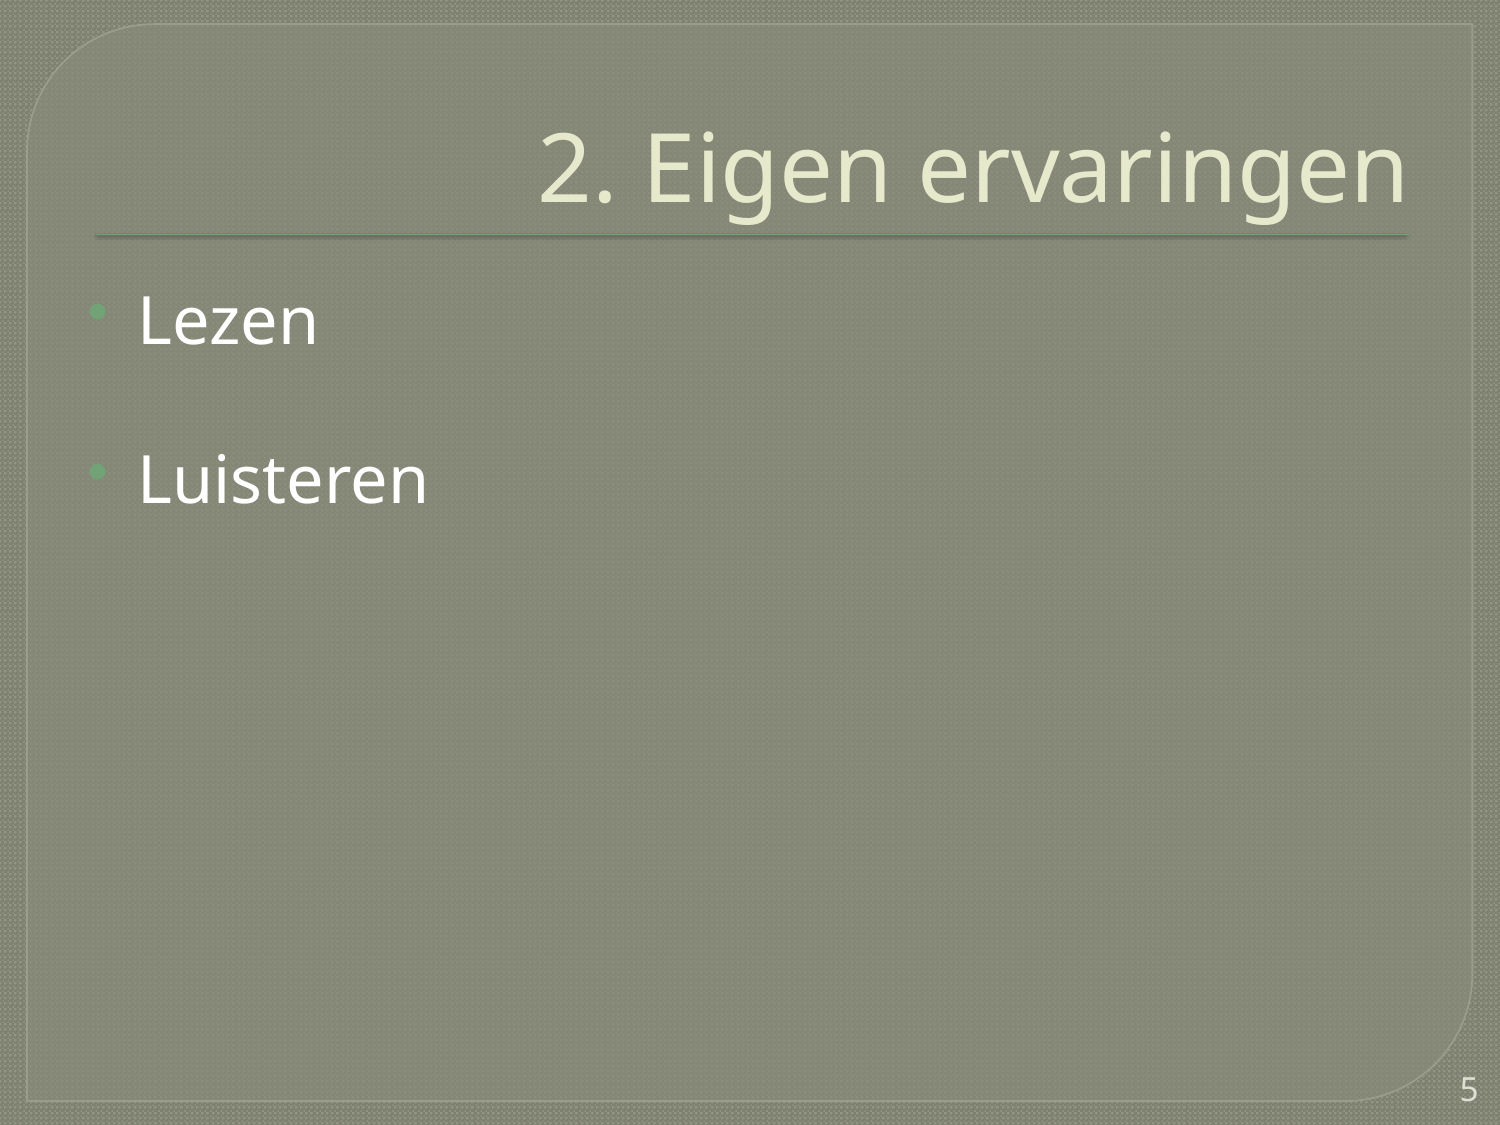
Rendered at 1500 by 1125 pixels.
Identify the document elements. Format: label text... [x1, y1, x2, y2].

slide_number 5 [1417, 1068, 1494, 1114]
title 2. Eigen ervaringen [75, 41, 1425, 230]
list Lezen Luisteren [75, 270, 1425, 1013]
